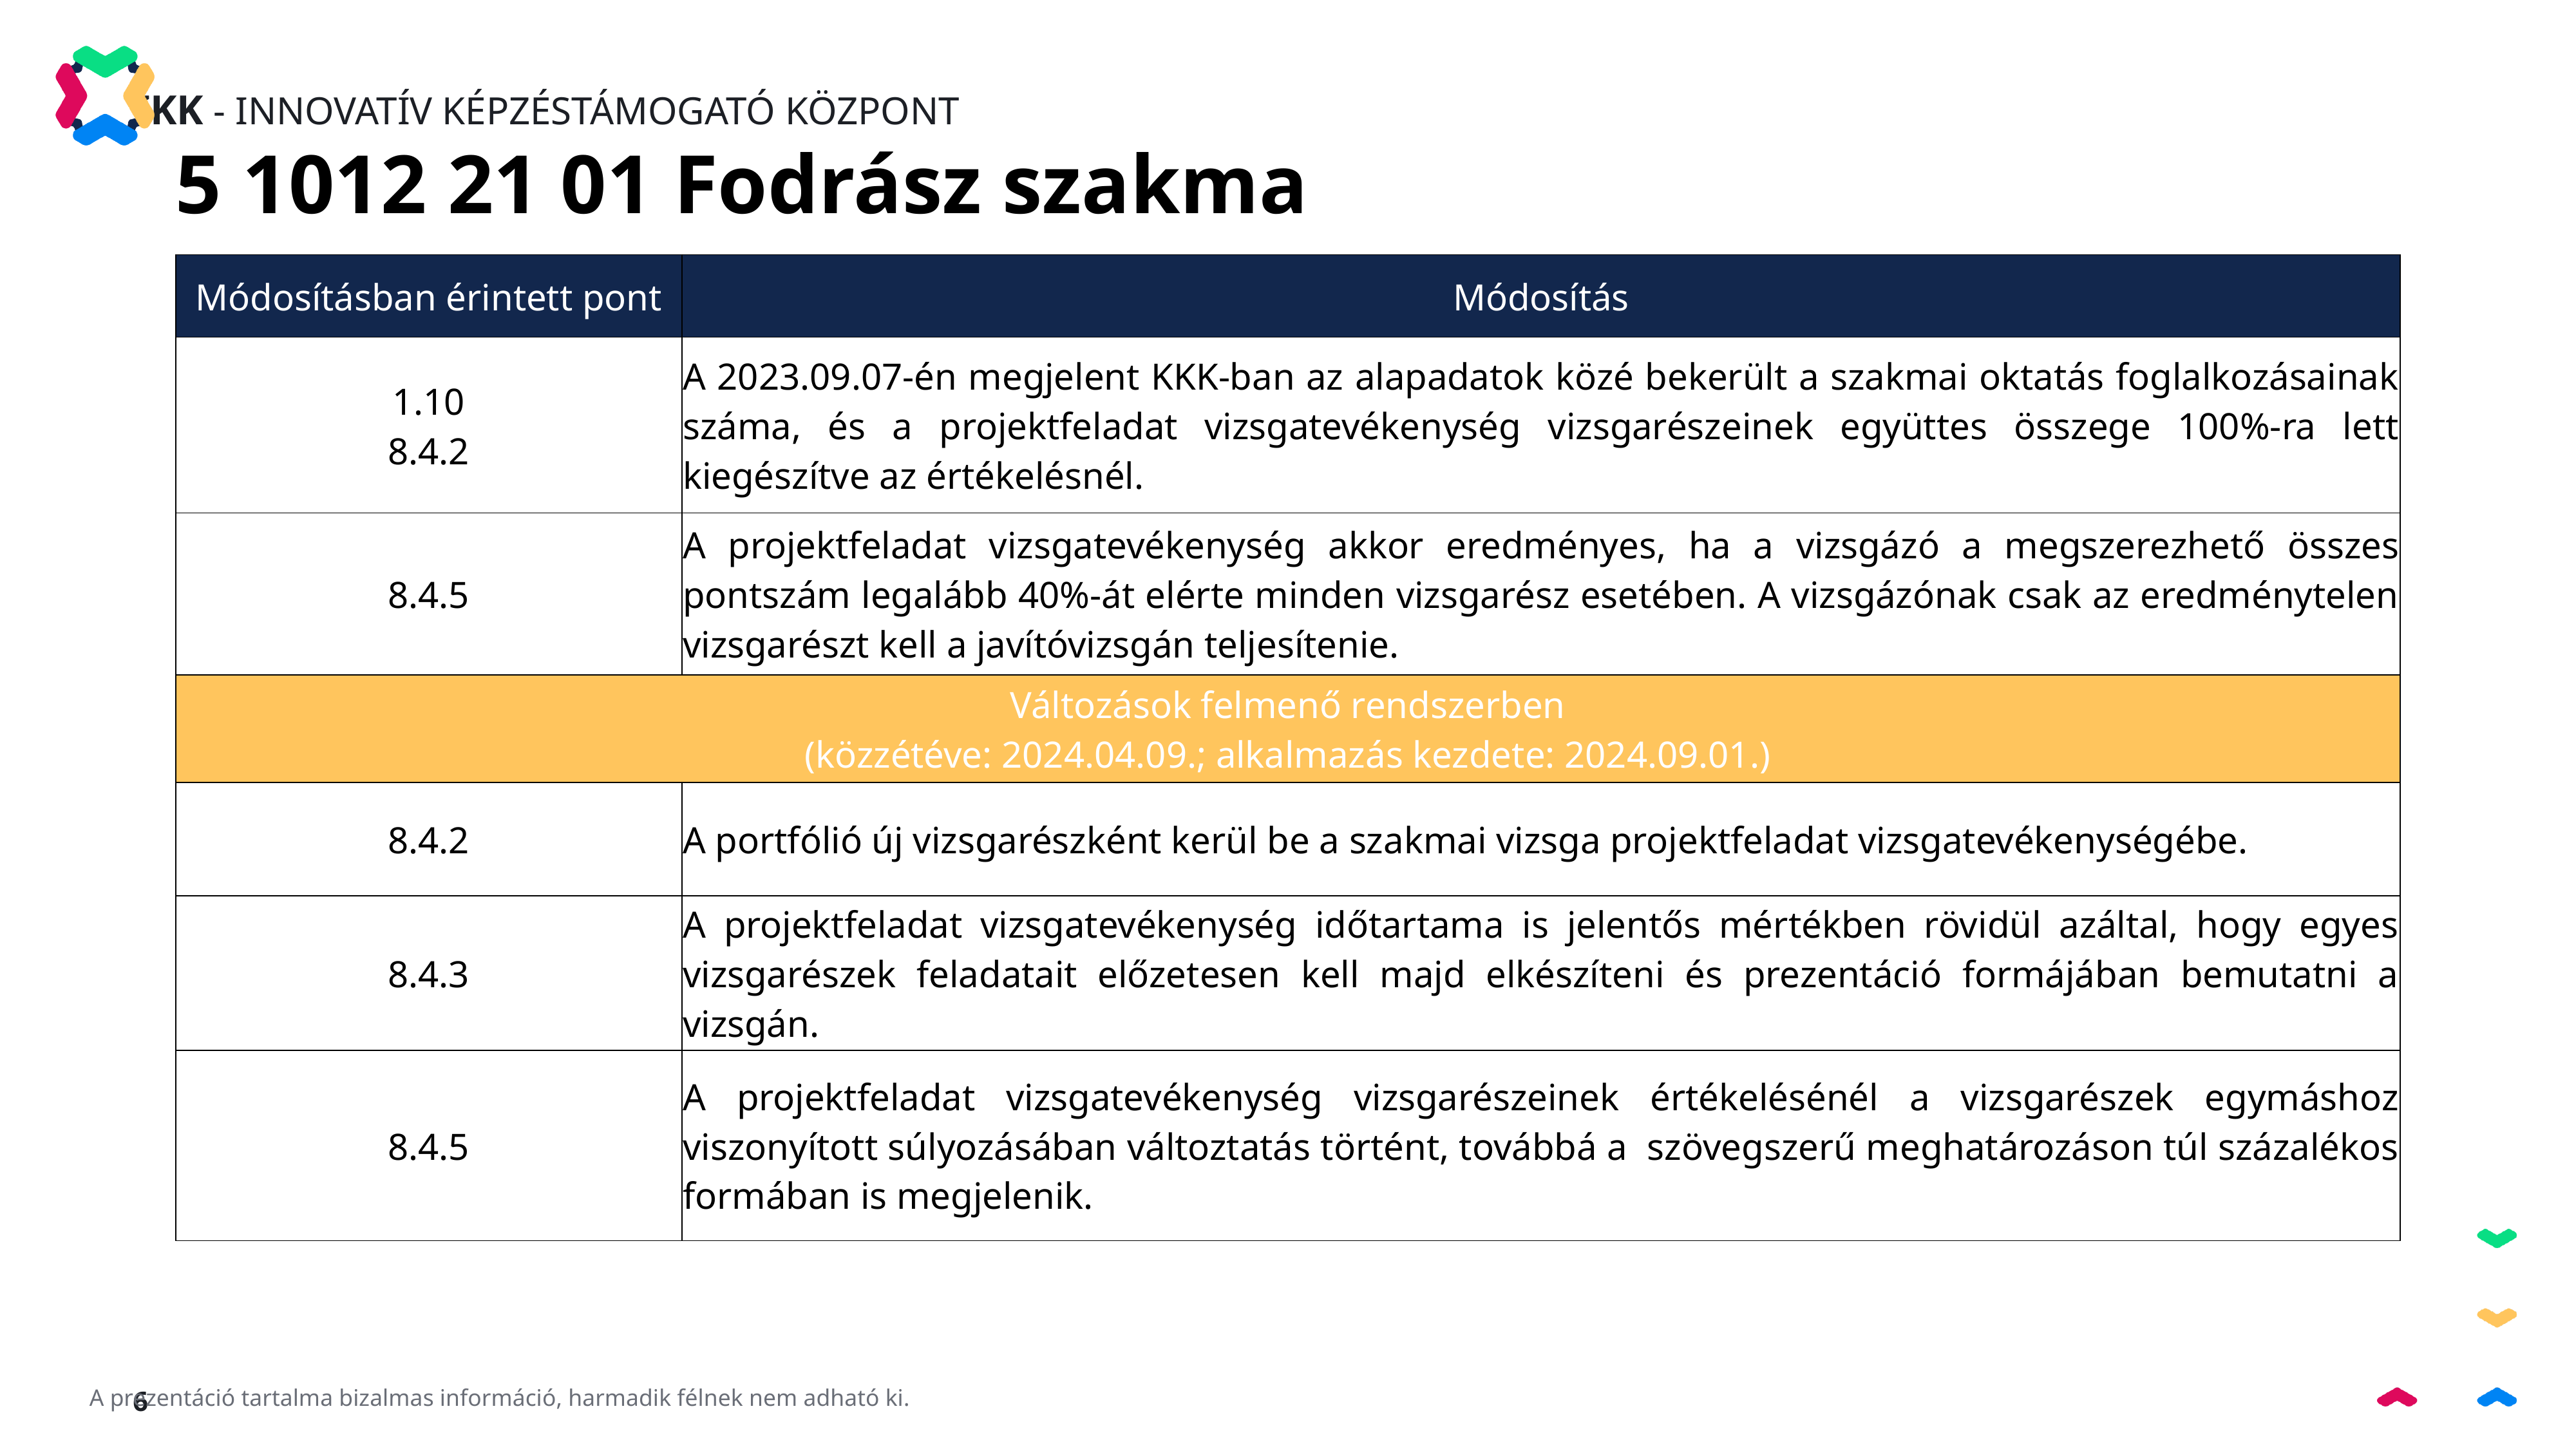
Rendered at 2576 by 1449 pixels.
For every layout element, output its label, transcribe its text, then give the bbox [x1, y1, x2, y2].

table_cell 1.10 8.4.2 [176, 337, 681, 513]
table_cell A projektfeladat vizsgatevékenység akkor eredményes, ha a vizsgázó a megszerezhető összes pontszám legalább 40%-át elérte minden vizsgarész esetében. A vizsgázónak csak az eredménytelen vizsgarészt kell a javítóvizsgán teljesítenie. [683, 513, 2400, 674]
table_cell A projektfeladat vizsgatevékenység időtartama is jelentős mértékben rövidül azáltal, hogy egyes vizsgarészek feladatait előzetesen kell majd elkészíteni és prezentáció formájában bemutatni a vizsgán. [683, 896, 2400, 1050]
picture [2377, 1229, 2517, 1406]
list 5 1012 21 01 Fodrász szakma [175, 133, 2294, 229]
table_header Módosításban érintett pont [176, 255, 681, 337]
table_cell A 2023.09.07-én megjelent KKK-ban az alapadatok közé bekerült a szakmai oktatás foglalkozásainak száma, és a projektfeladat vizsgatevékenység vizsgarészeinek együttes összege 100%-ra lett kiegészítve az értékelésnél. [683, 337, 2400, 513]
table_cell A projektfeladat vizsgatevékenység vizsgarészeinek értékelésénél a vizsgarészek egymáshoz viszonyított súlyozásában változtatás történt, továbbá a szövegszerű meghatározáson túl százalékos formában is megjelenik. [683, 1051, 2400, 1240]
table_cell 8.4.3 [176, 896, 681, 1050]
table_cell A portfólió új vizsgarészként kerül be a szakmai vizsga projektfeladat vizsgatevékenységébe. [683, 783, 2400, 895]
table_cell 8.4.2 [176, 783, 681, 895]
table_header Módosítás [683, 255, 2400, 337]
table_cell Változások felmenő rendszerben (közzétéve: 2024.04.09.; alkalmazás kezdete: 2024.09.01.) [176, 676, 2400, 782]
table_cell 8.4.5 [176, 1051, 681, 1240]
picture [55, 46, 155, 146]
table_cell 8.4.5 [176, 513, 681, 674]
